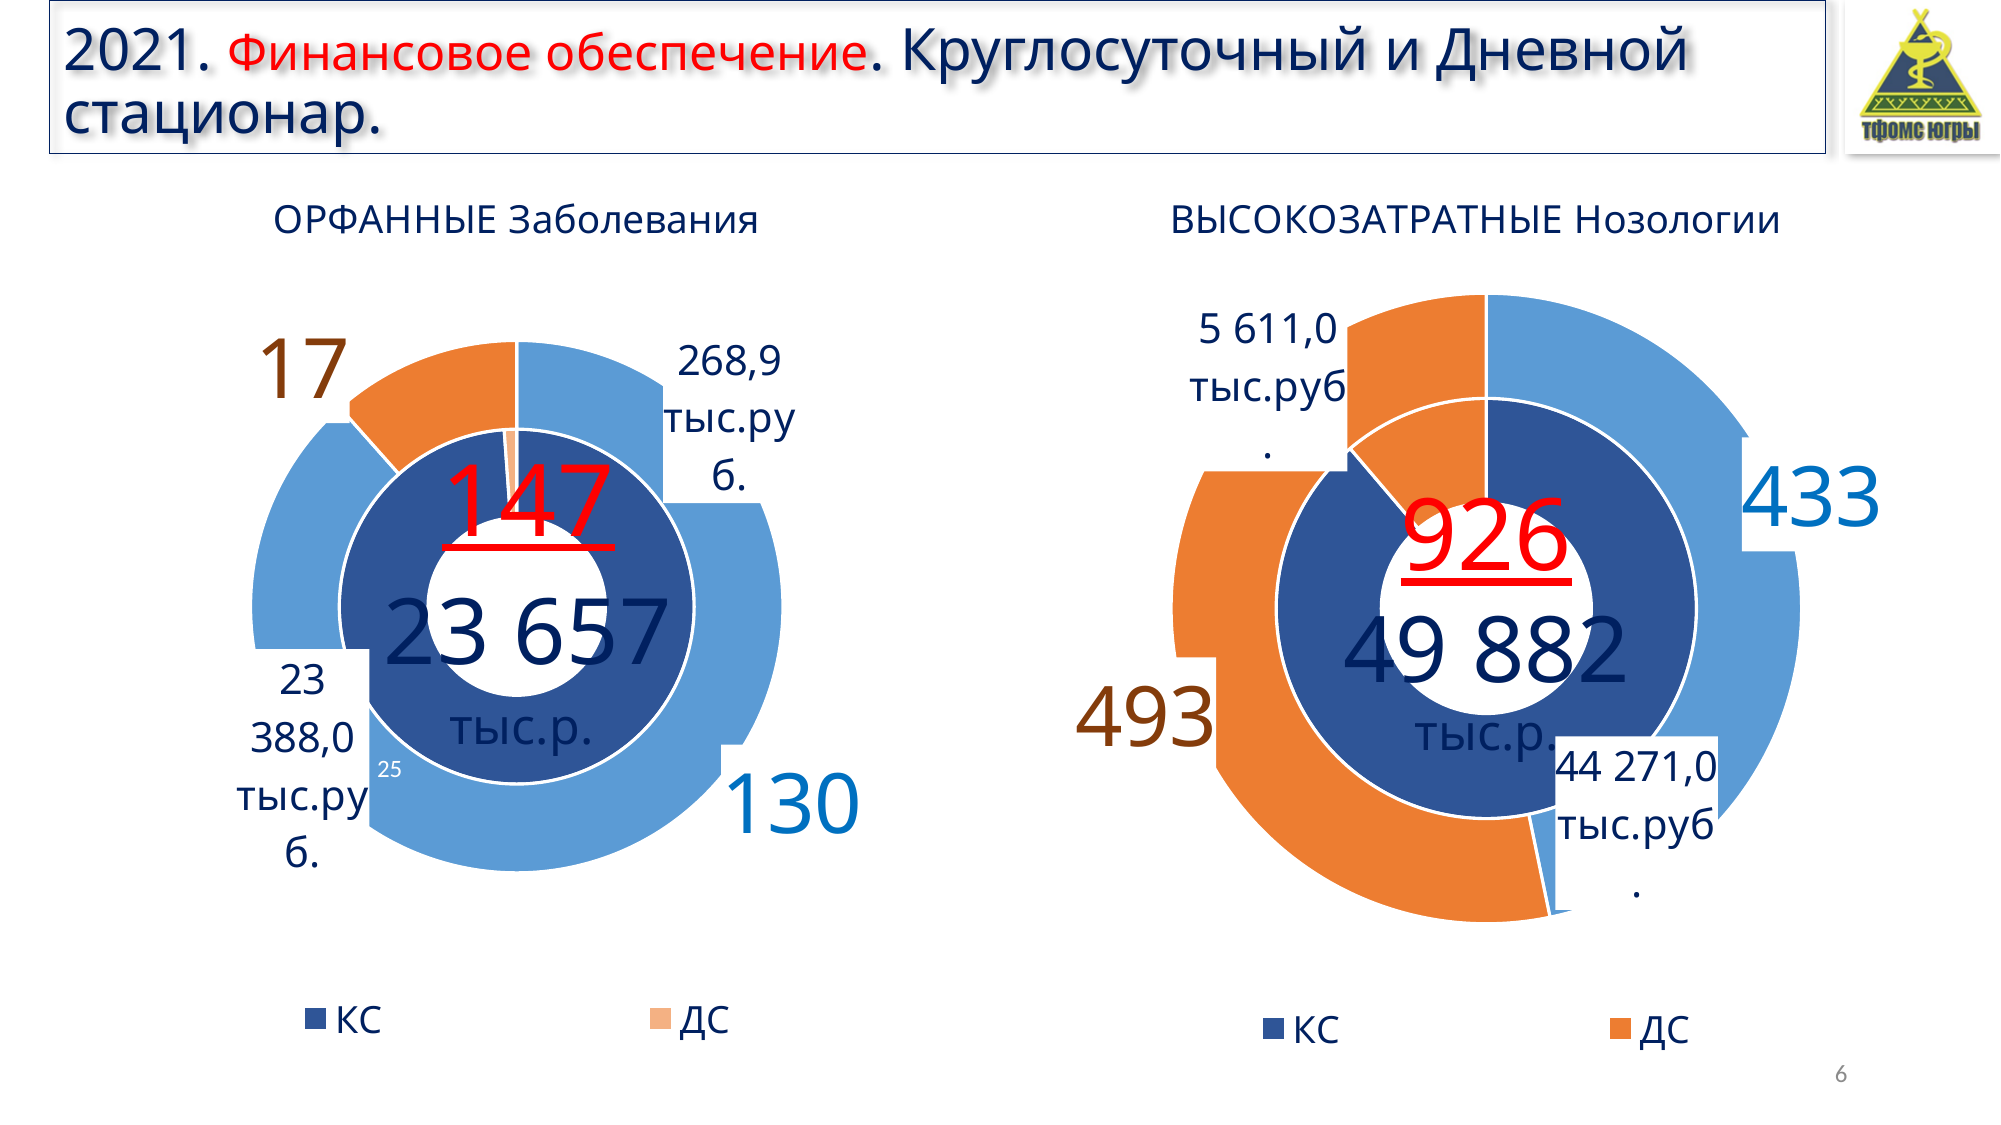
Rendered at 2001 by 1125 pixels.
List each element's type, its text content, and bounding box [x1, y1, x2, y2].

chart [48, 153, 985, 1064]
slide_number 6 [1412, 1064, 1863, 1103]
chart [1004, 153, 1947, 1064]
picture [1845, 0, 2000, 154]
title 2021. Финансовое обеспечение. Круглосуточный и Дневной стационар. [49, 0, 1826, 154]
